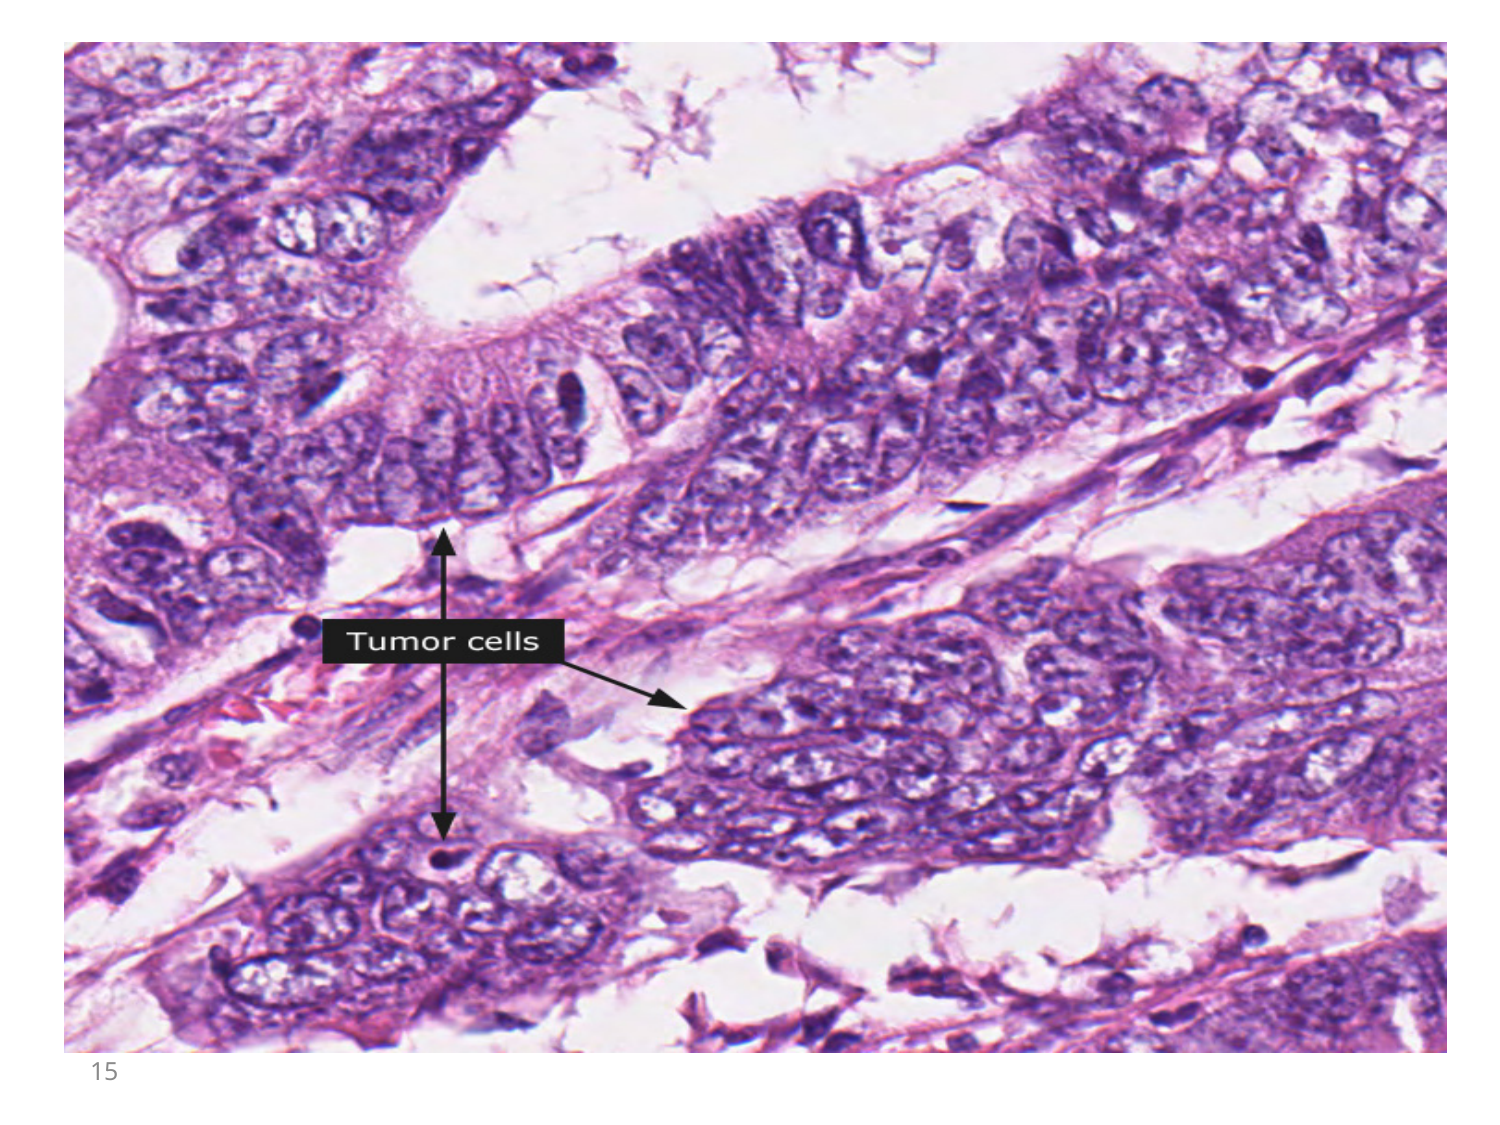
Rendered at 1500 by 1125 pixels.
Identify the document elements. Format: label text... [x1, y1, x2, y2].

slide_number 15 [75, 1059, 425, 1103]
picture [64, 42, 1448, 1053]
